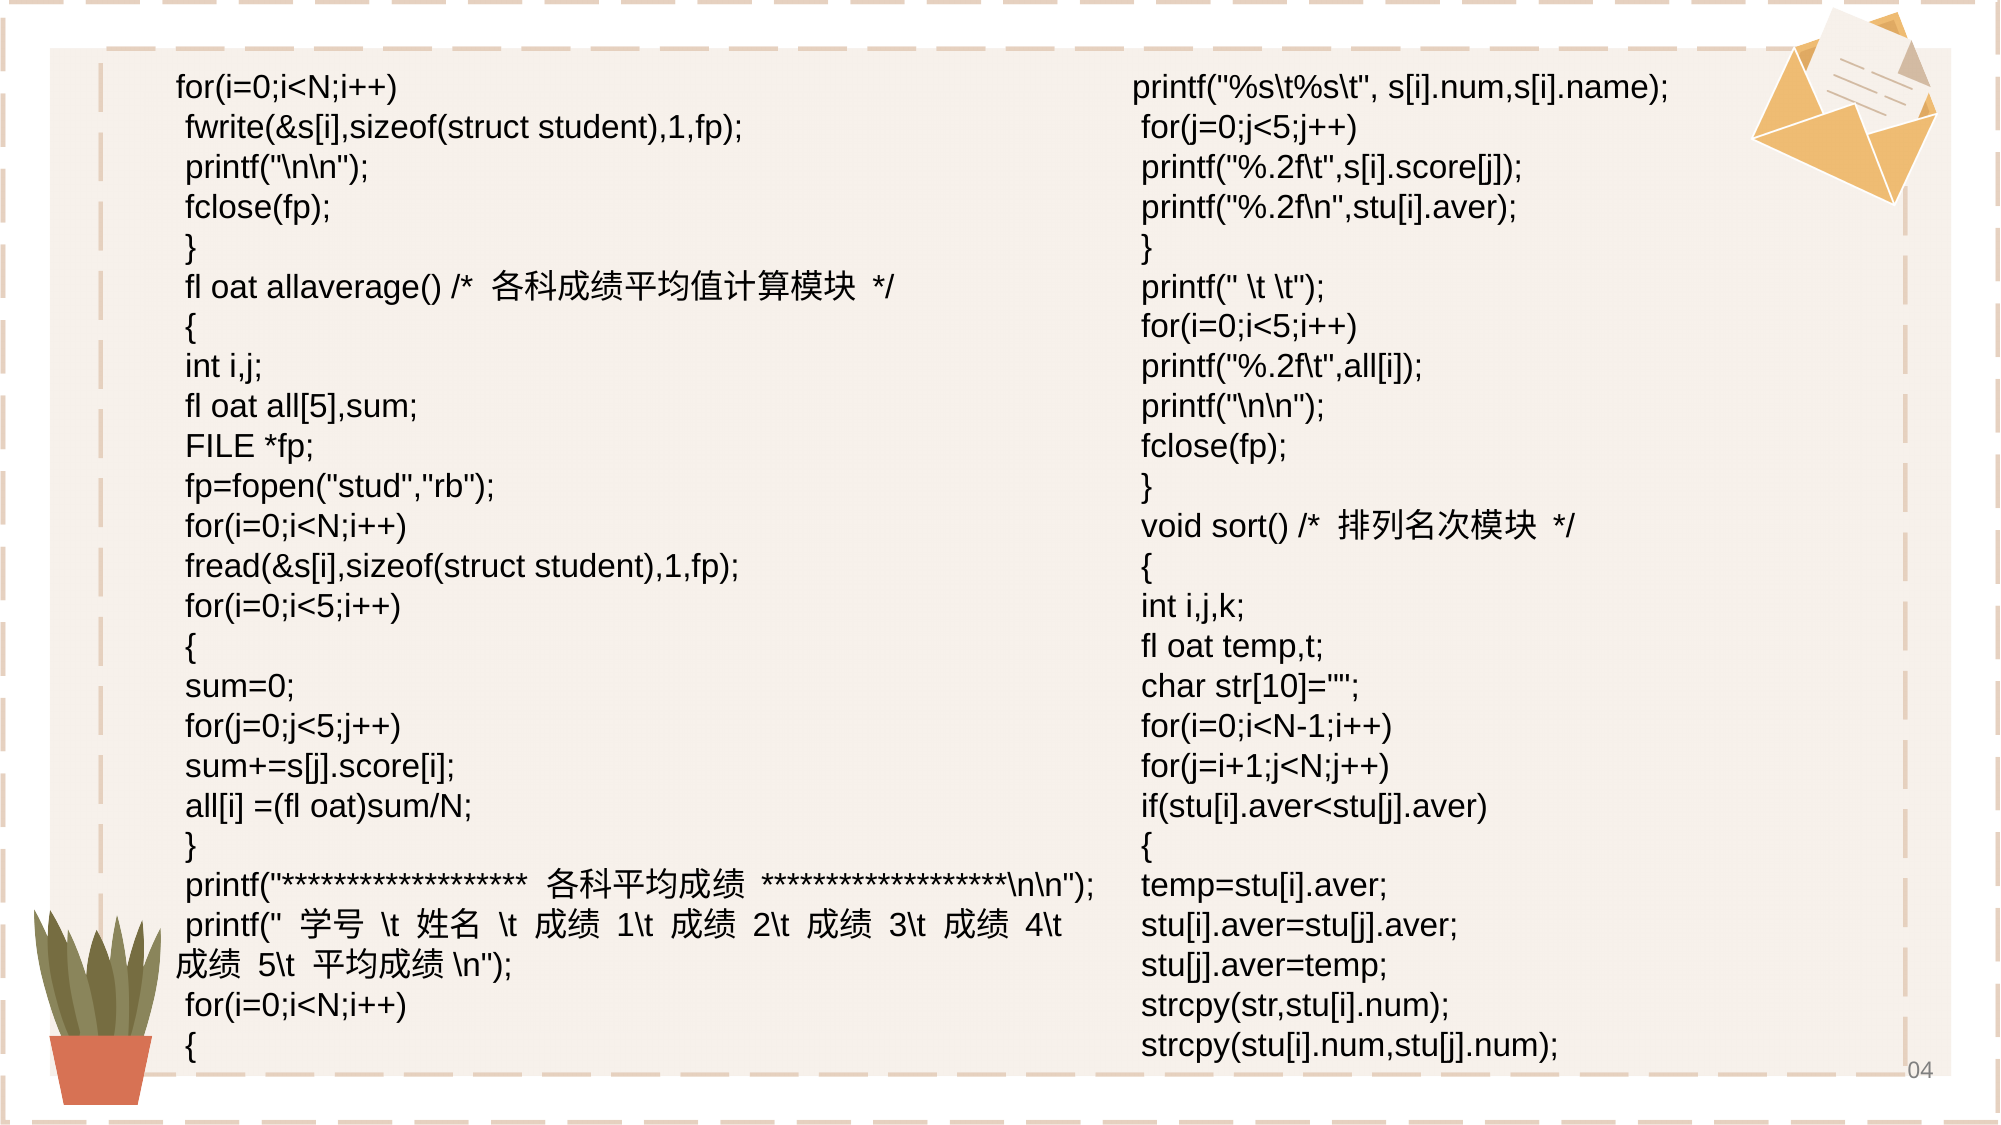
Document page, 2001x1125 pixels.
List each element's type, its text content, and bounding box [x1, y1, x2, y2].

text_box 04 [1904, 1055, 1937, 1083]
picture [0, 0, 2000, 1125]
